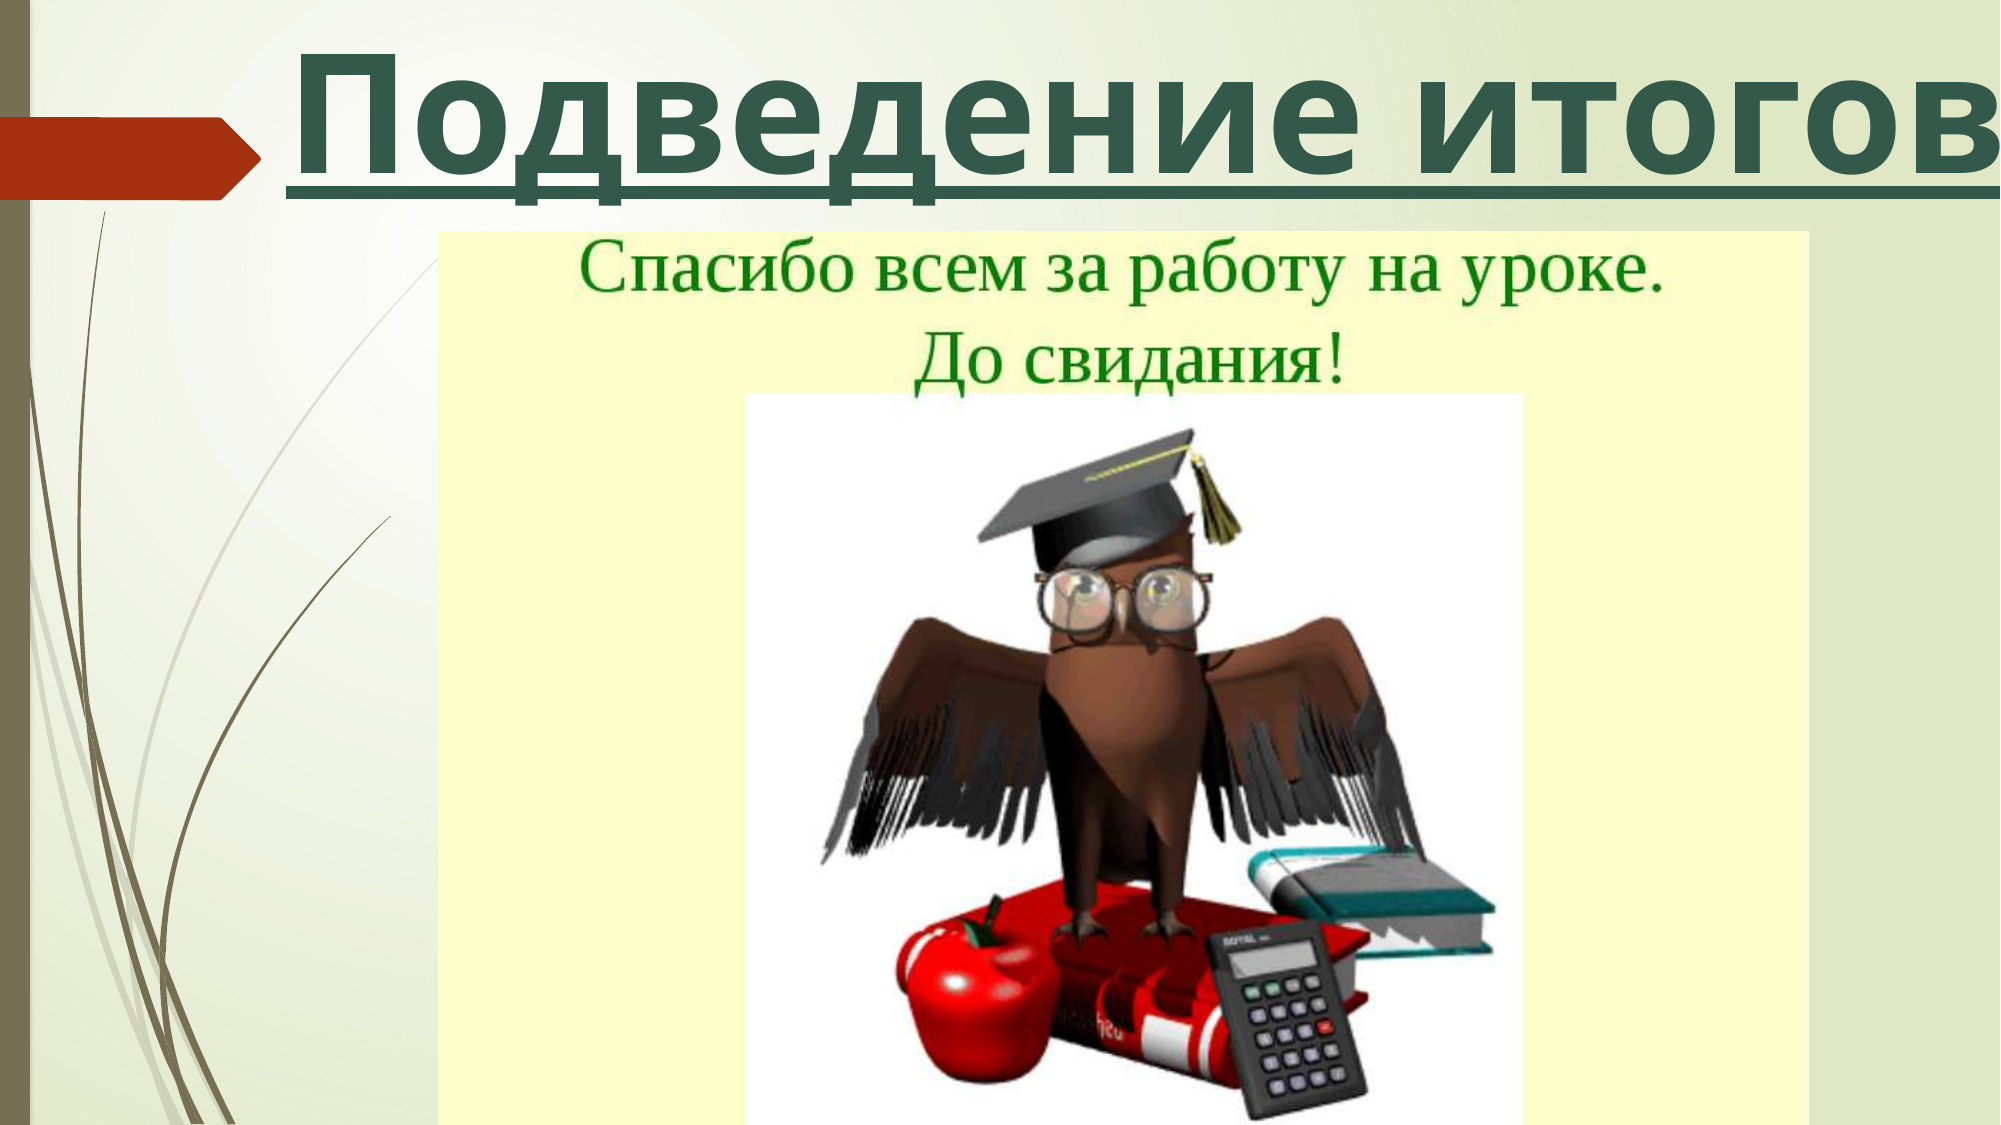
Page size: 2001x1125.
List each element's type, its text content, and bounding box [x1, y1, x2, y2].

picture [437, 230, 1810, 1125]
text_box Подведение итогов. [271, 0, 2000, 215]
